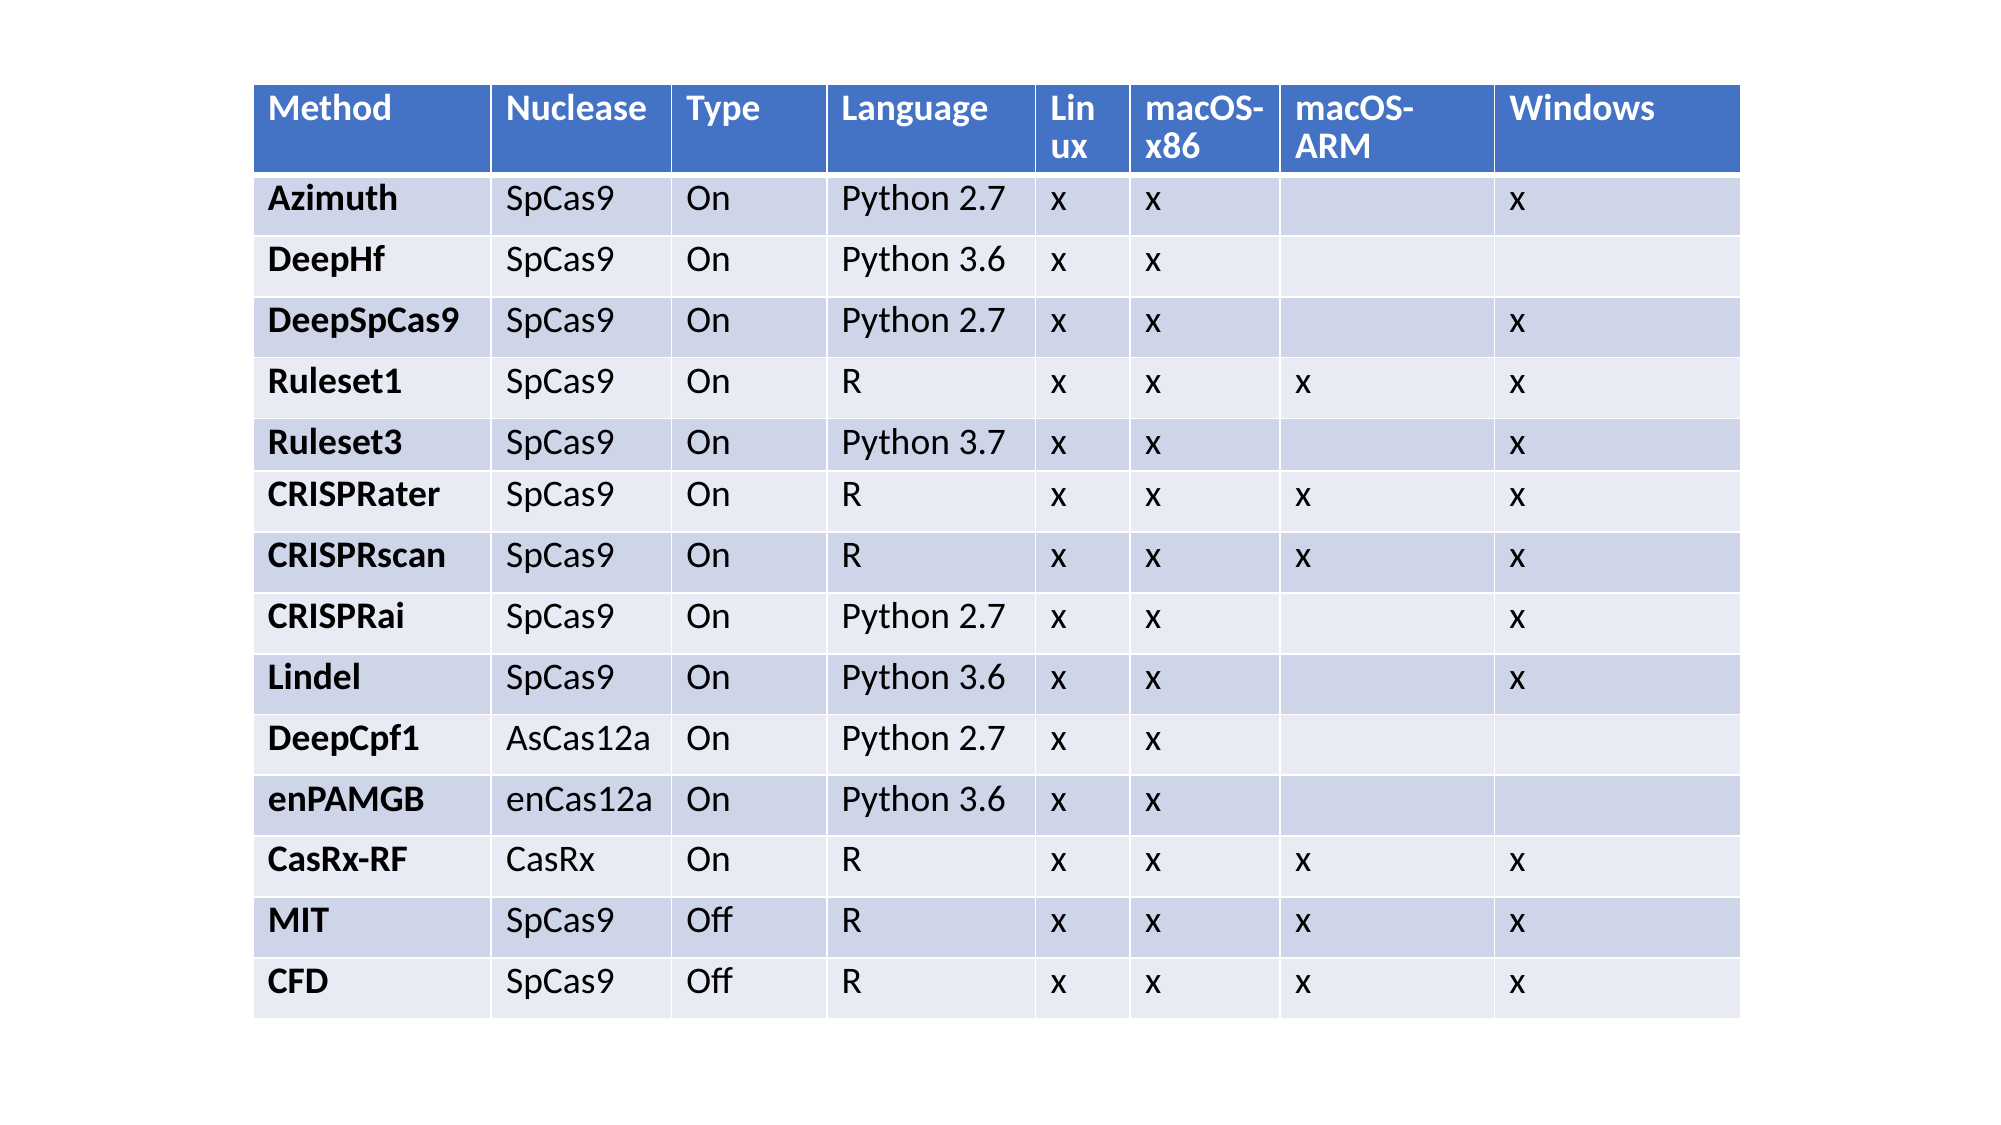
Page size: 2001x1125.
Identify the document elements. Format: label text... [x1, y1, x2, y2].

table_cell On [672, 715, 826, 774]
table_cell Azimuth [254, 178, 490, 235]
table_cell Python 2.7 [828, 715, 1035, 774]
table_cell Python 3.7 [828, 419, 1035, 470]
table_cell x [1131, 898, 1279, 957]
table_cell x [1131, 776, 1279, 835]
table_cell SpCas9 [492, 178, 671, 235]
table_cell On [672, 237, 826, 296]
table_cell x [1131, 715, 1279, 774]
table_cell Ruleset1 [254, 358, 490, 418]
table_cell SpCas9 [492, 655, 671, 714]
table_cell x [1495, 419, 1740, 470]
table_cell MIT [254, 898, 490, 957]
table_cell On [672, 776, 826, 835]
table_cell x [1495, 298, 1740, 357]
table_cell x [1495, 472, 1740, 531]
table_cell SpCas9 [492, 959, 671, 1018]
table_cell x [1281, 837, 1494, 896]
table_cell On [672, 298, 826, 357]
table_cell x [1495, 594, 1740, 653]
table_cell On [672, 655, 826, 714]
table_cell Python 3.6 [828, 655, 1035, 714]
table_cell R [828, 898, 1035, 957]
table_header Nuclease [492, 85, 671, 172]
table_cell [1495, 237, 1740, 296]
table_cell x [1036, 298, 1129, 357]
table_cell Python 2.7 [828, 178, 1035, 235]
table_cell x [1036, 715, 1129, 774]
table_cell Lindel [254, 655, 490, 714]
table_cell enPAMGB [254, 776, 490, 835]
table_cell x [1281, 533, 1494, 592]
table_cell On [672, 419, 826, 470]
table_cell Python 3.6 [828, 776, 1035, 835]
table_cell SpCas9 [492, 472, 671, 531]
table_cell CasRx-RF [254, 837, 490, 896]
table_cell CRISPRater [254, 472, 490, 531]
table_cell x [1036, 178, 1129, 235]
table_cell SpCas9 [492, 298, 671, 357]
table_cell DeepCpf1 [254, 715, 490, 774]
table_cell x [1036, 237, 1129, 296]
table_cell On [672, 472, 826, 531]
table_cell R [828, 472, 1035, 531]
table_cell x [1131, 237, 1279, 296]
table_cell [1281, 419, 1494, 470]
table_cell x [1281, 898, 1494, 957]
table_cell SpCas9 [492, 594, 671, 653]
table_cell x [1131, 594, 1279, 653]
table_cell CRISPRai [254, 594, 490, 653]
table_cell x [1036, 358, 1129, 418]
table_cell CasRx [492, 837, 671, 896]
table_cell DeepSpCas9 [254, 298, 490, 357]
table_cell x [1131, 472, 1279, 531]
table_cell [1281, 776, 1494, 835]
table_cell Ruleset3 [254, 419, 490, 470]
table_cell On [672, 358, 826, 418]
table_header Language [828, 85, 1035, 172]
table_cell x [1495, 533, 1740, 592]
table_cell SpCas9 [492, 358, 671, 418]
table_cell R [828, 533, 1035, 592]
table_cell Off [672, 959, 826, 1018]
table_cell x [1131, 655, 1279, 714]
table_cell Python 2.7 [828, 298, 1035, 357]
table_cell x [1131, 837, 1279, 896]
table_cell x [1495, 959, 1740, 1018]
table_cell Python 3.6 [828, 237, 1035, 296]
table_cell x [1036, 533, 1129, 592]
table_cell x [1495, 837, 1740, 896]
table_cell x [1281, 472, 1494, 531]
table_cell [1281, 594, 1494, 653]
table_header macOS-ARM [1281, 85, 1494, 172]
table_cell DeepHf [254, 237, 490, 296]
table_cell x [1036, 898, 1129, 957]
table_cell [1281, 298, 1494, 357]
table_cell Off [672, 898, 826, 957]
table_cell x [1036, 837, 1129, 896]
table_cell x [1495, 178, 1740, 235]
table_cell Python 2.7 [828, 594, 1035, 653]
table_cell x [1131, 419, 1279, 470]
table_header Linux [1036, 85, 1129, 172]
table_cell CFD [254, 959, 490, 1018]
table_cell [1495, 715, 1740, 774]
table_cell x [1131, 358, 1279, 418]
table_cell x [1036, 419, 1129, 470]
table_cell [1281, 655, 1494, 714]
table_header Method [254, 85, 490, 172]
table_header Type [672, 85, 826, 172]
table_cell x [1036, 655, 1129, 714]
table_cell SpCas9 [492, 419, 671, 470]
table_cell x [1036, 472, 1129, 531]
table_cell On [672, 178, 826, 235]
table_cell x [1281, 358, 1494, 418]
table_cell CRISPRscan [254, 533, 490, 592]
table_cell x [1281, 959, 1494, 1018]
table_cell [1281, 237, 1494, 296]
table_cell SpCas9 [492, 533, 671, 592]
table_cell x [1131, 959, 1279, 1018]
table_cell [1281, 715, 1494, 774]
table_cell R [828, 959, 1035, 1018]
table_cell On [672, 594, 826, 653]
table_cell x [1131, 178, 1279, 235]
table_cell x [1495, 655, 1740, 714]
table_cell On [672, 533, 826, 592]
table_cell x [1495, 898, 1740, 957]
table_cell x [1495, 358, 1740, 418]
table_header macOS-x86 [1131, 85, 1279, 172]
table_cell [1495, 776, 1740, 835]
table_header Windows [1495, 85, 1740, 172]
table_cell x [1036, 776, 1129, 835]
table_cell SpCas9 [492, 898, 671, 957]
table_cell AsCas12a [492, 715, 671, 774]
table_cell On [672, 837, 826, 896]
table_cell x [1036, 959, 1129, 1018]
table_cell enCas12a [492, 776, 671, 835]
table_cell [1281, 178, 1494, 235]
table_cell x [1131, 298, 1279, 357]
table_cell R [828, 837, 1035, 896]
table_cell x [1131, 533, 1279, 592]
table_cell SpCas9 [492, 237, 671, 296]
table_cell x [1036, 594, 1129, 653]
table_cell R [828, 358, 1035, 418]
